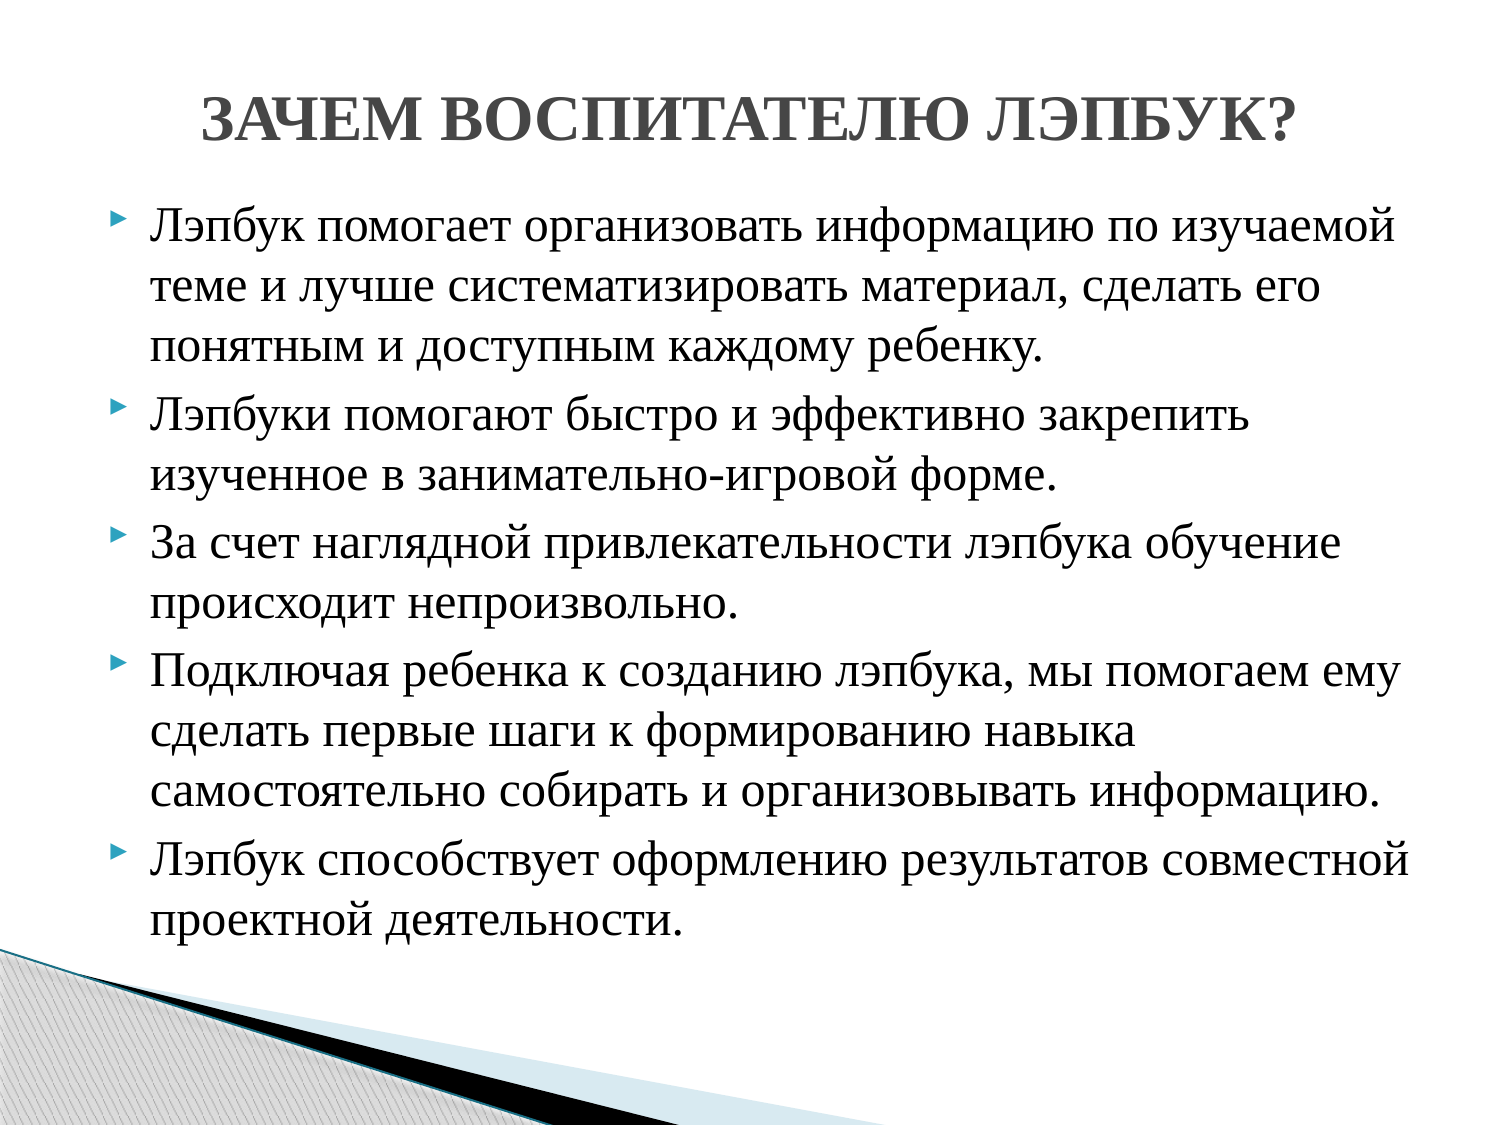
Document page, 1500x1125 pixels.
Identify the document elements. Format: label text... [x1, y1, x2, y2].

title ЗАЧЕМ ВОСПИТАТЕЛЮ ЛЭПБУК? [75, 45, 1425, 185]
list Лэпбук помогает организовать информацию по изучаемой теме и лучше систематизировать материал, сделать его понятным и доступным каждому ребенку. Лэпбуки помогают быстро и эффективно закрепить изученное в занимательно-игровой форме. За счет наглядной привлекательности лэпбука обучение происходит непроизвольно. Подключая ребенка к созданию лэпбука, мы помогаем ему сделать первые шаги к формированию навыка самостоятельно собирать и организовывать информацию. Лэпбук способствует оформлению результатов совместной проектной деятельности. [75, 185, 1425, 986]
